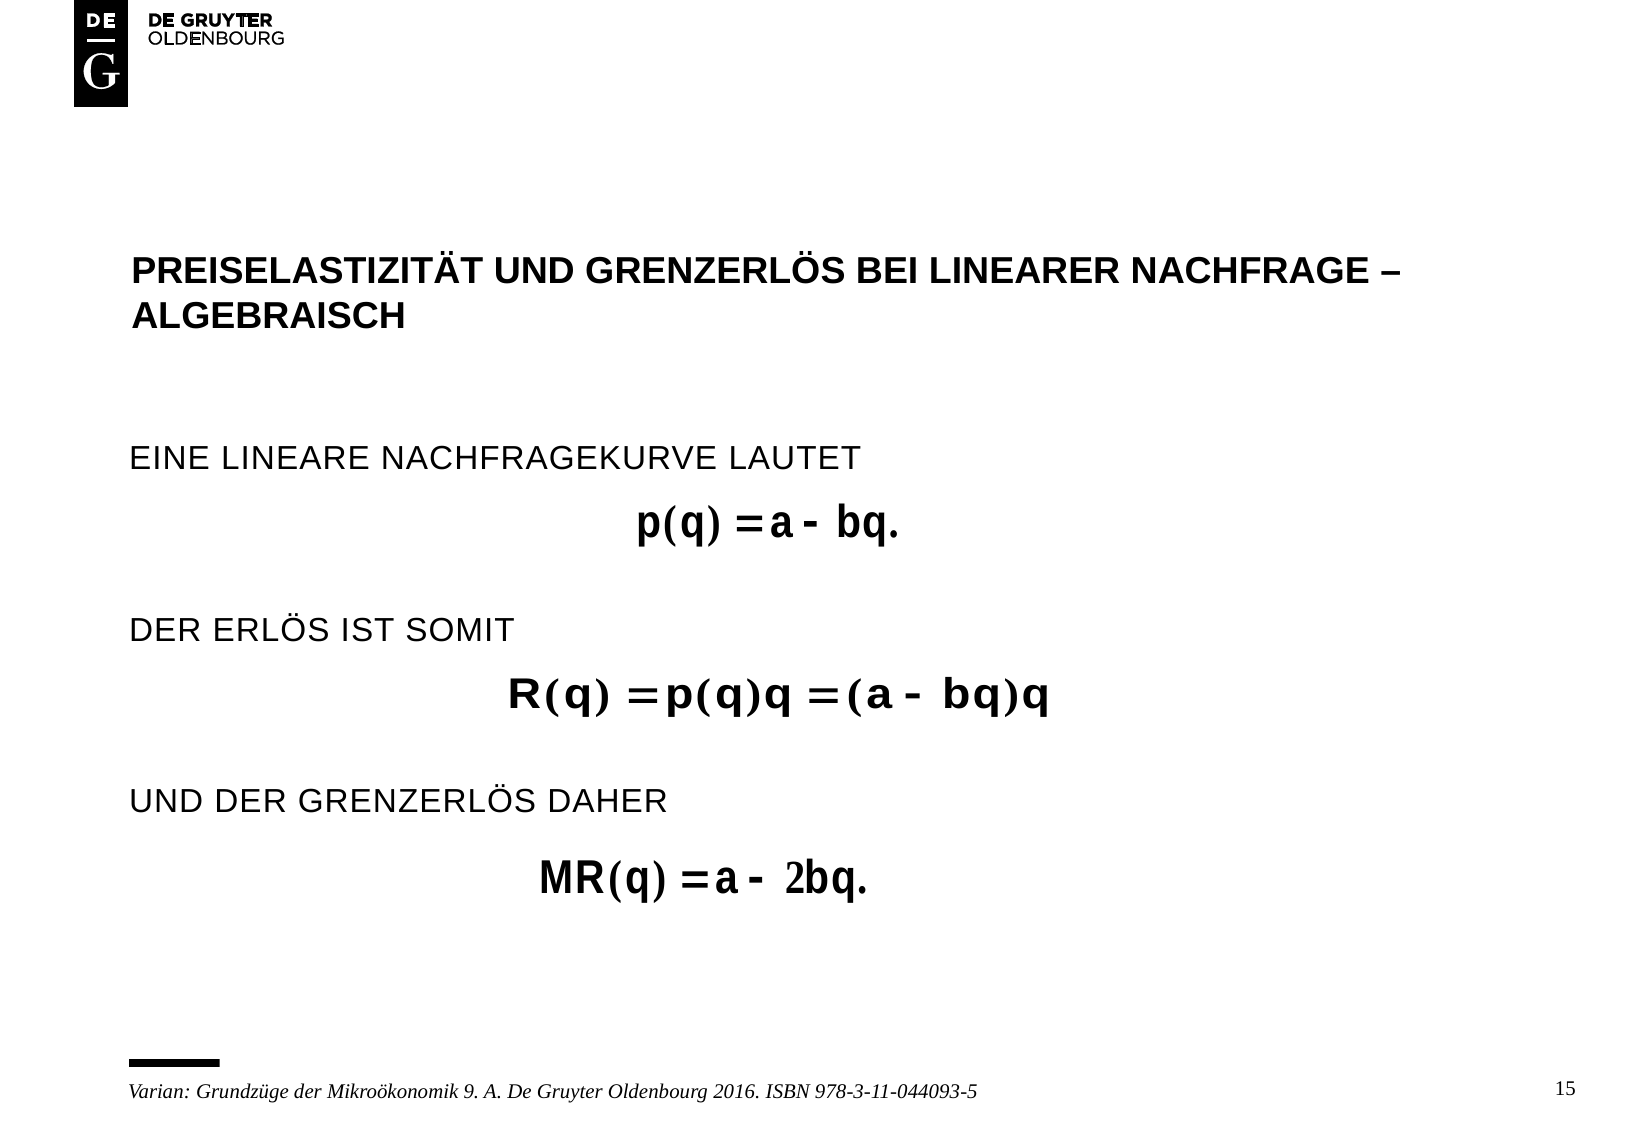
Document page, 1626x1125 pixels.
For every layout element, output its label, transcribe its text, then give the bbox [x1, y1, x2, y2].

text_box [635, 499, 901, 550]
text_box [538, 854, 869, 907]
slide_number 15 [1554, 1074, 1614, 1104]
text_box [506, 672, 1052, 720]
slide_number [128, 1077, 1539, 1108]
title PREISELASTIZITÄT UND GRENZERLÖS BEI LINEARER NACHFRAGE – algebraisch [131, 245, 1558, 343]
list EINE LINEARE NACHFRAGEKURVE LAUTET DER ERLÖS IST SOMIT UND DER GRENZERLÖS DAHER [129, 355, 1556, 1018]
